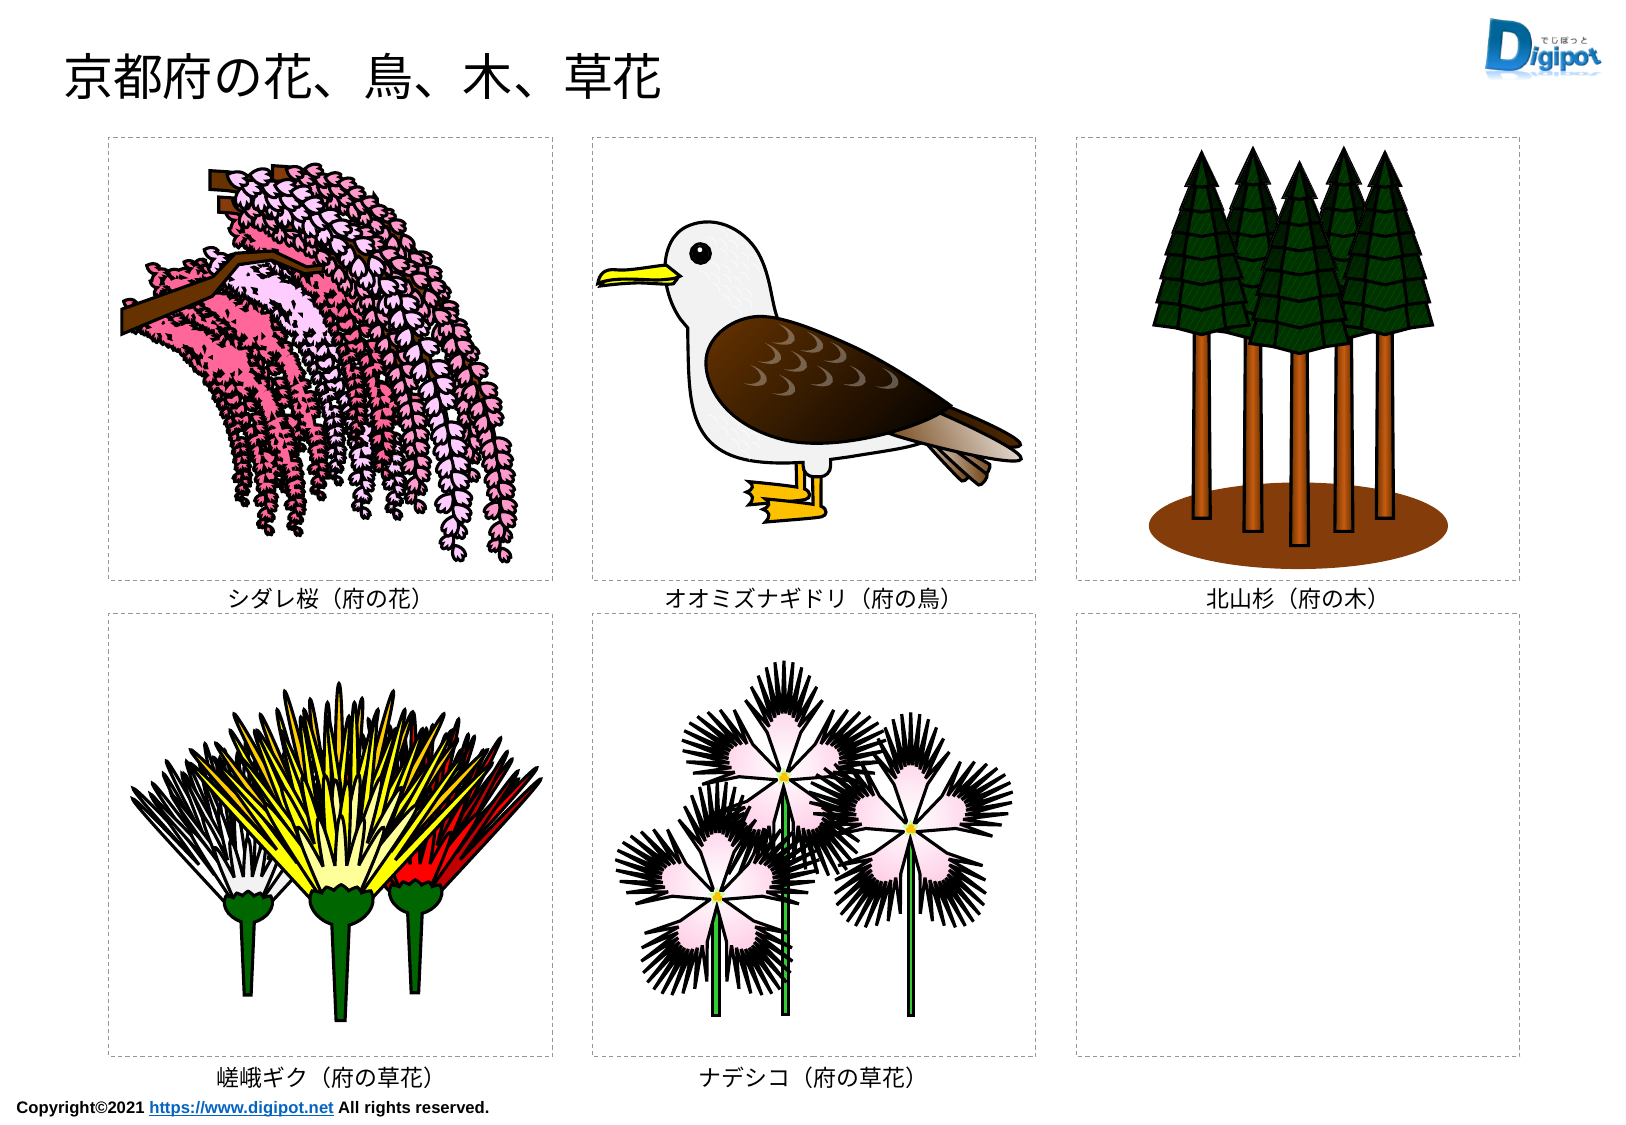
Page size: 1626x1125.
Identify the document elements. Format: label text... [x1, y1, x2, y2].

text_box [121, 163, 518, 563]
text_box オオミズナギドリ（府の鳥） [587, 577, 1041, 620]
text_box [615, 660, 1013, 1016]
text_box 京都府の花、鳥、木、草花 [48, 38, 679, 113]
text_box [597, 221, 1025, 523]
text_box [1148, 149, 1448, 570]
picture [1485, 18, 1602, 82]
text_box 北山杉（府の木） [1071, 577, 1525, 620]
text_box 嵯峨ギク（府の草花） [104, 1056, 558, 1099]
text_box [132, 683, 541, 1021]
text_box シダレ桜（府の花） [104, 577, 558, 620]
text_box ナデシコ（府の草花） [587, 1056, 1041, 1099]
